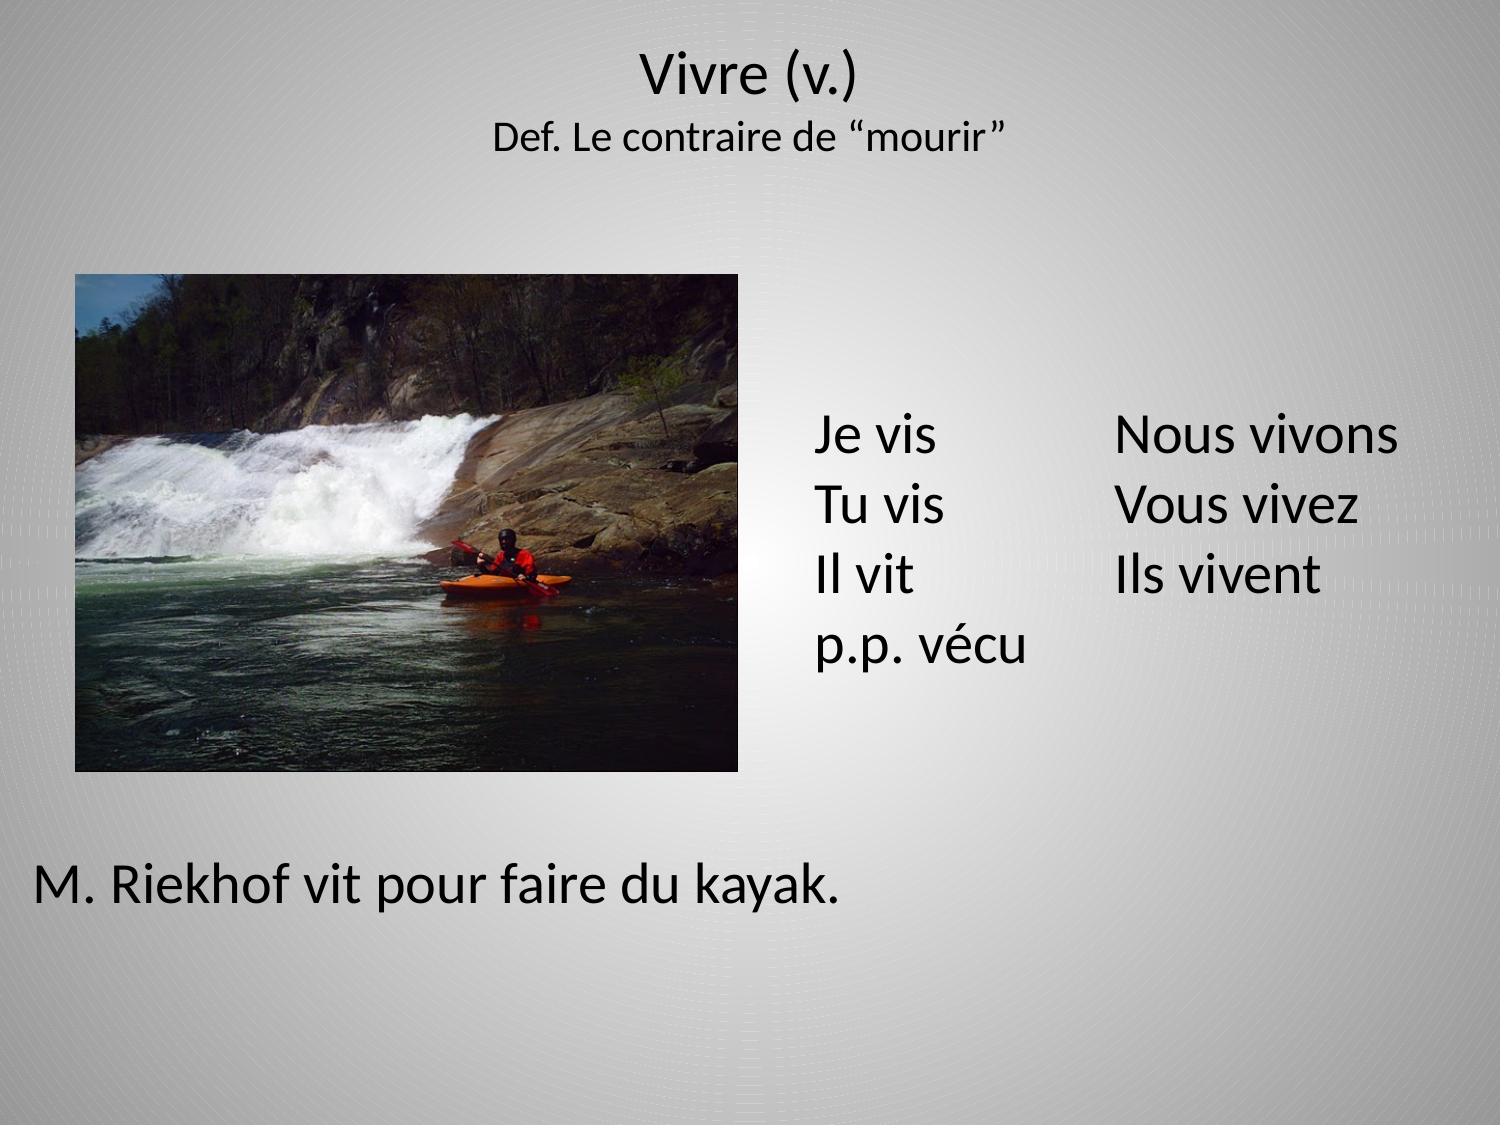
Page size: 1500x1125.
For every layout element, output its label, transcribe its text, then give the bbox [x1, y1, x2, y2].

picture [74, 274, 738, 773]
title Vivre (v.) Def. Le contraire de “mourir” [75, 24, 1425, 168]
text_box M. Riekhof vit pour faire du kayak. [0, 837, 975, 923]
text_box Je vis Nous vivons Tu vis Vous vivez Il vit Ils vivent p.p. vécu [800, 387, 1438, 683]
